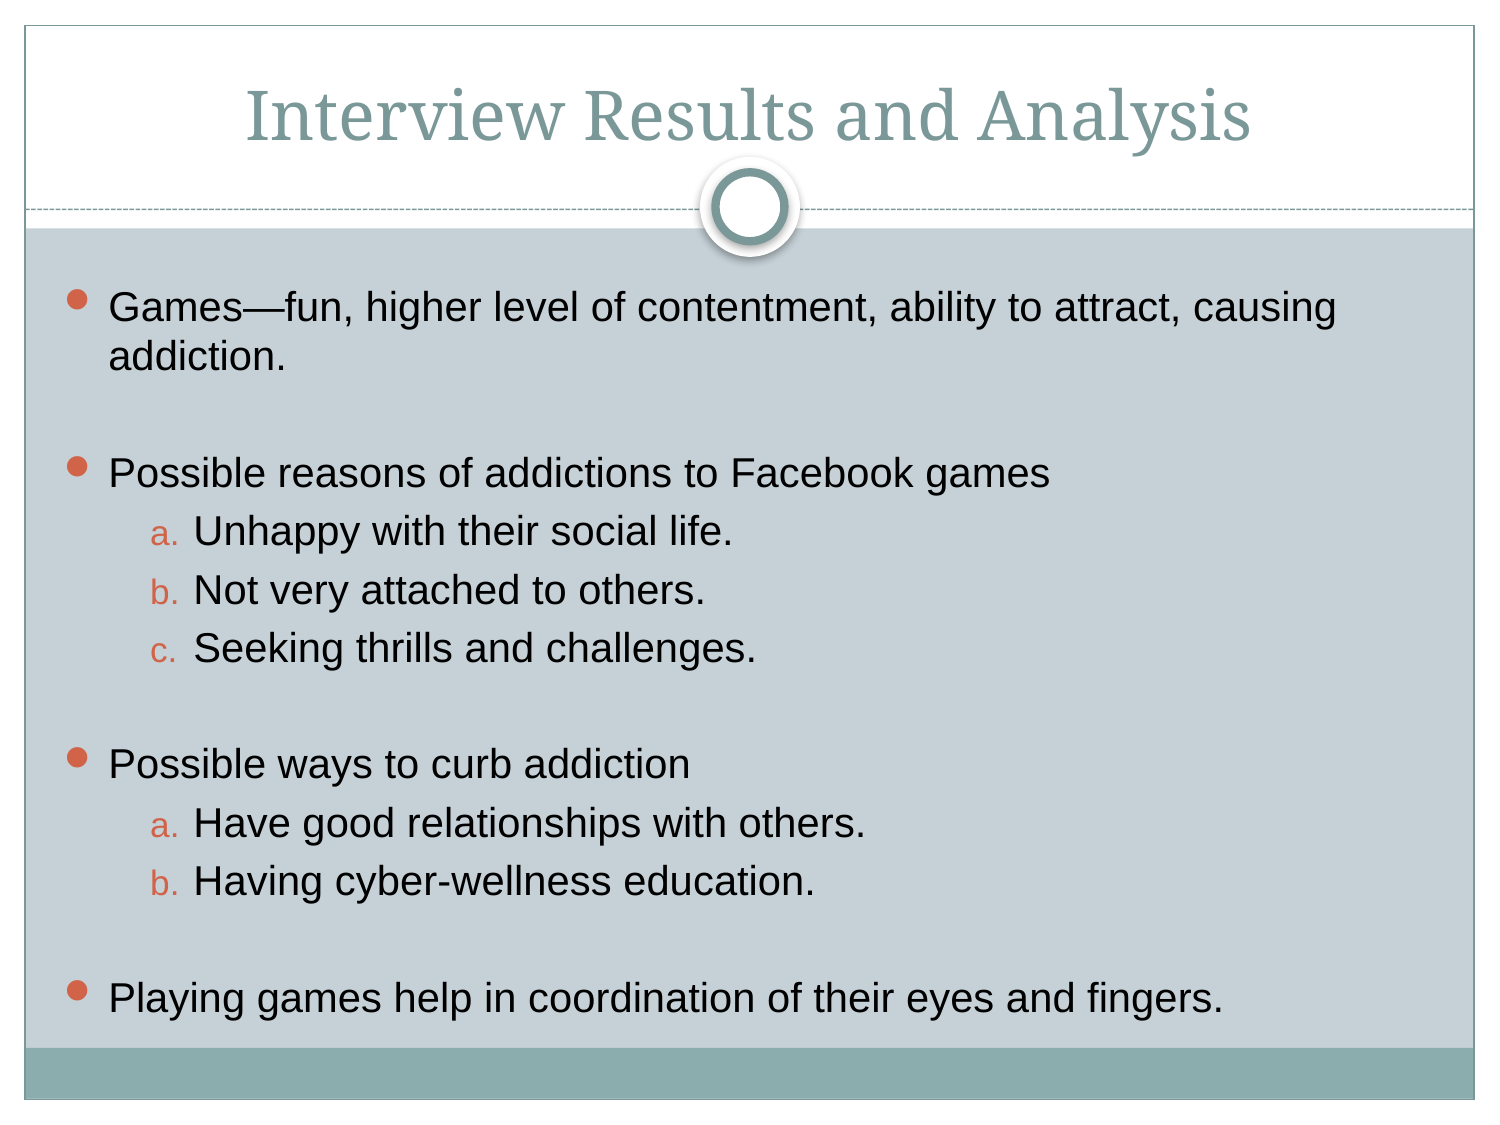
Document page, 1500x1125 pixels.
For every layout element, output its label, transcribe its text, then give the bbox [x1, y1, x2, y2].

list Games—fun, higher level of contentment, ability to attract, causing addiction. Possible reasons of addictions to Facebook games Unhappy with their social life. Not very attached to others. Seeking thrills and challenges. Possible ways to curb addiction Have good relationships with others. Having cyber-wellness education. Playing games help in coordination of their eyes and fingers. [49, 231, 1445, 1035]
title Interview Results and Analysis [49, 37, 1450, 162]
